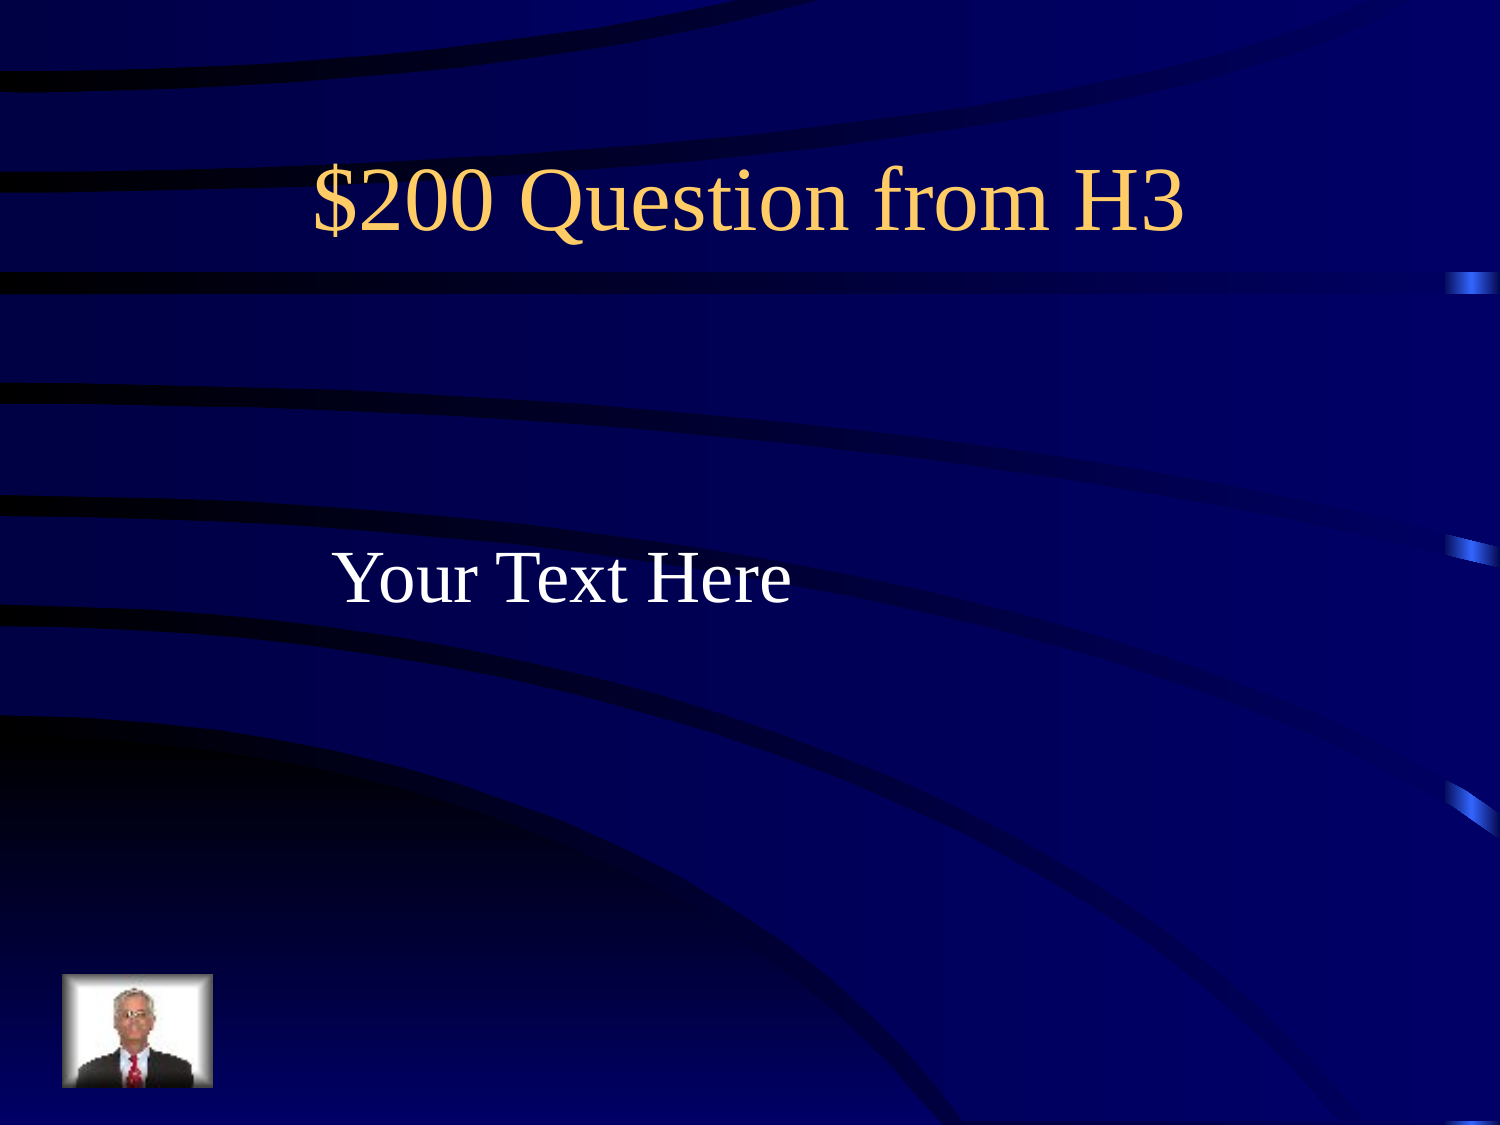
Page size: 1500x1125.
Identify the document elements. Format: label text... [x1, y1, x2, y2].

picture [62, 974, 213, 1088]
text_box Your Text Here [317, 519, 808, 625]
title $200 Question from H3 [112, 99, 1388, 288]
